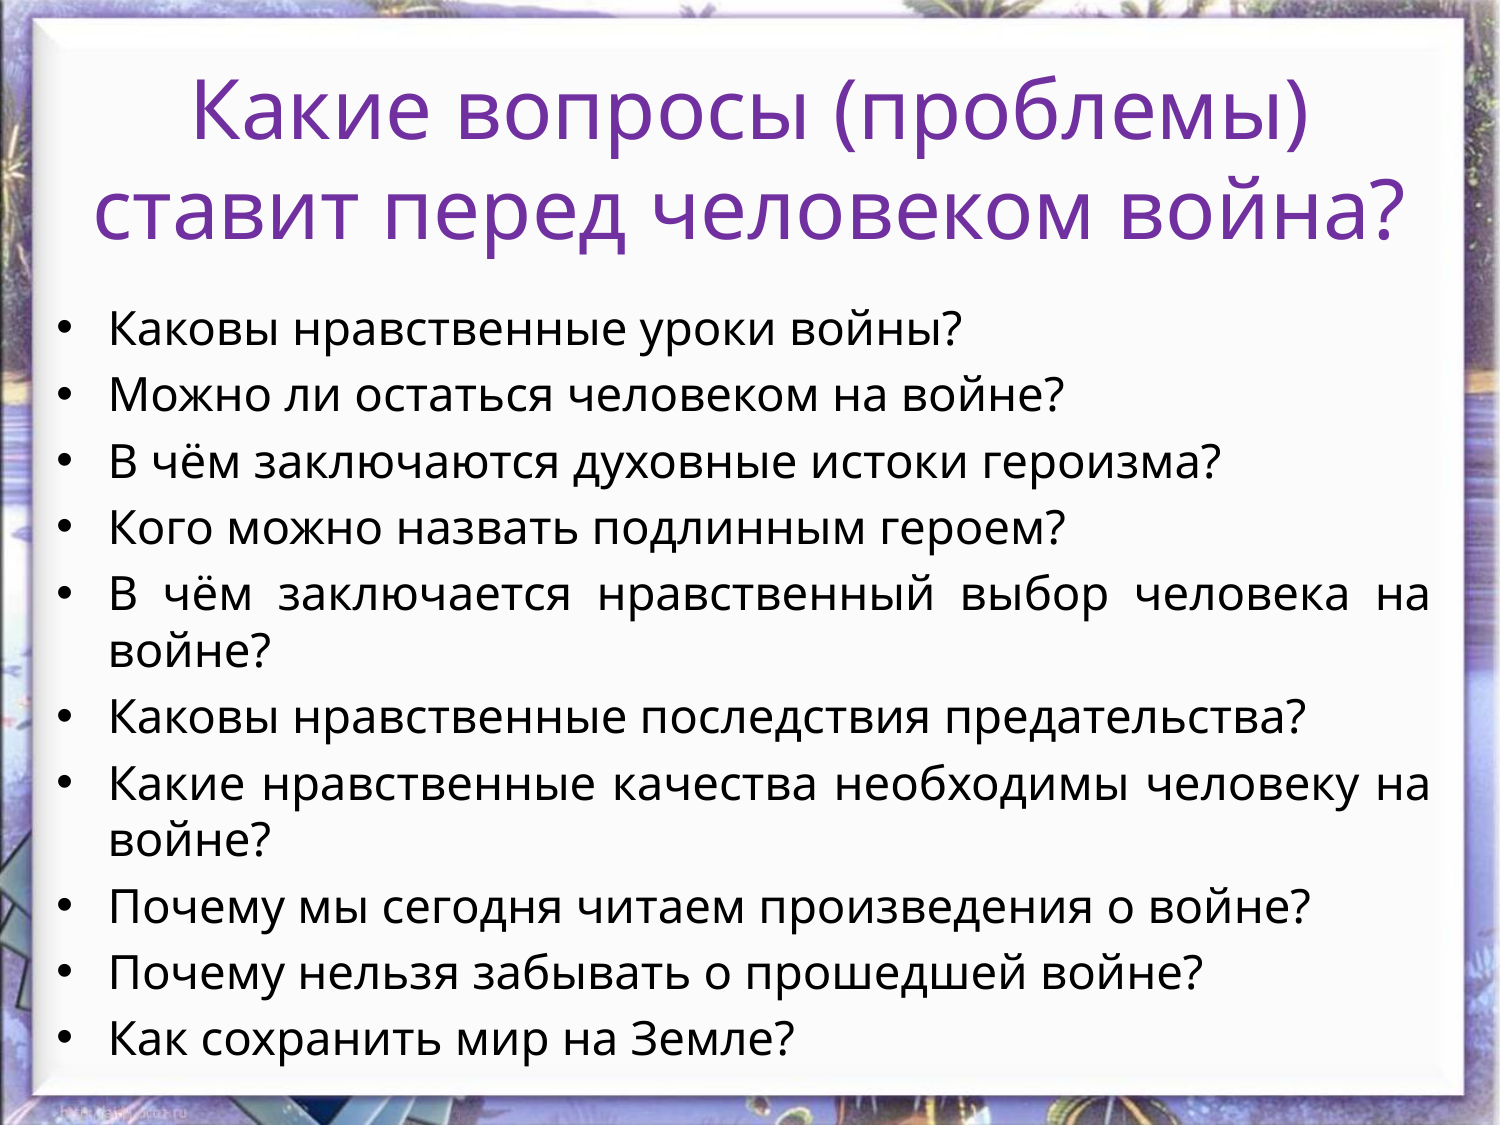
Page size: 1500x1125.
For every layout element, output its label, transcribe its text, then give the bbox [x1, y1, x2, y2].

list Каковы нравственные уроки войны? Можно ли остаться человеком на войне? В чём заключаются духовные истоки героизма? Кого можно назвать подлинным героем? В чём заключается нравственный выбор человека на войне? Каковы нравственные последствия предательства? Какие нравственные качества необходимы человеку на войне? Почему мы сегодня читаем произведения о войне? Почему нельзя забывать о прошедшей войне? Как сохранить мир на Земле? [41, 290, 1447, 1094]
picture [0, 0, 1500, 1125]
title Какие вопросы (проблемы) ставит перед человеком война? [75, 45, 1425, 268]
